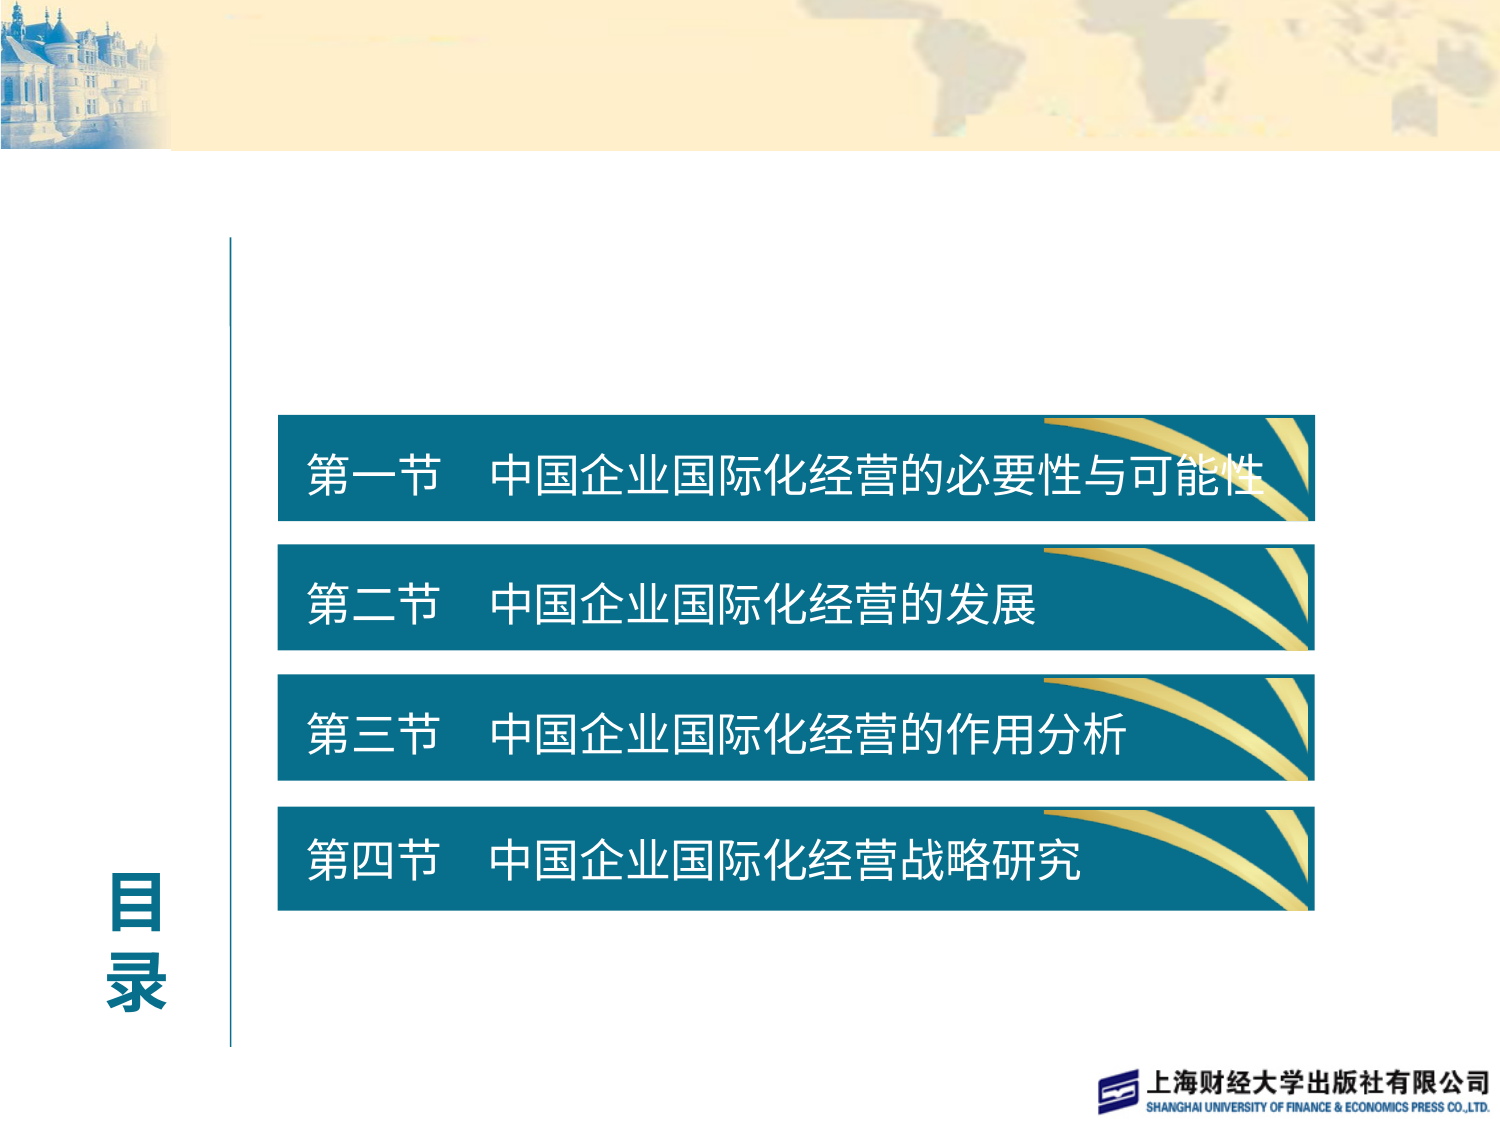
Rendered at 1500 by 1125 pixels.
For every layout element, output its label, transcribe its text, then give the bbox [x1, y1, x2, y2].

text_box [277, 414, 1316, 522]
picture [1097, 1065, 1494, 1120]
text_box 目录 [88, 851, 172, 1027]
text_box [277, 544, 1316, 651]
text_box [277, 674, 1316, 781]
picture [0, 0, 1500, 151]
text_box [277, 806, 1316, 912]
